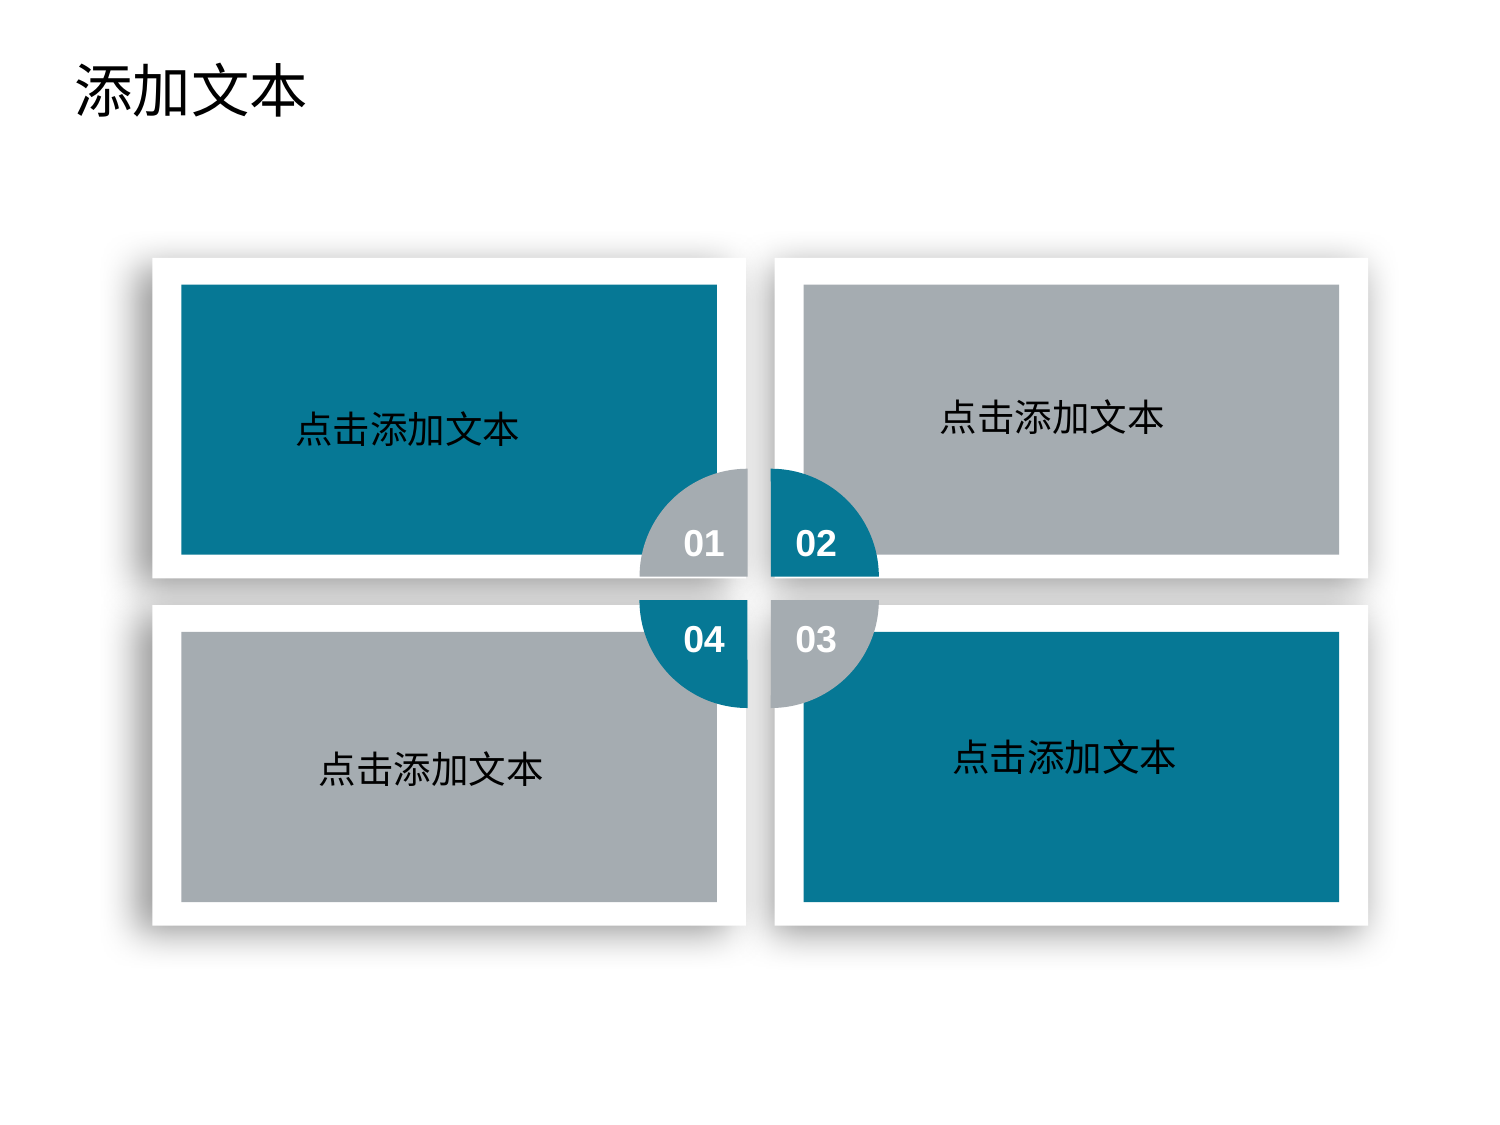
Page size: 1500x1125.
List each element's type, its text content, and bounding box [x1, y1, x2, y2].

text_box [667, 511, 853, 669]
text_box [179, 282, 719, 557]
text_box [773, 256, 1370, 580]
text_box 点击添加文本 [280, 398, 536, 459]
text_box 点击添加文本 [937, 726, 1192, 787]
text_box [639, 468, 880, 709]
text_box [802, 282, 1341, 557]
text_box [802, 630, 1341, 904]
text_box [773, 603, 1370, 928]
text_box 点击添加文本 [925, 386, 1180, 447]
text_box 添加文本 [60, 46, 323, 132]
text_box [179, 630, 719, 904]
text_box [150, 603, 748, 928]
text_box [150, 256, 748, 580]
text_box 点击添加文本 [304, 738, 559, 798]
